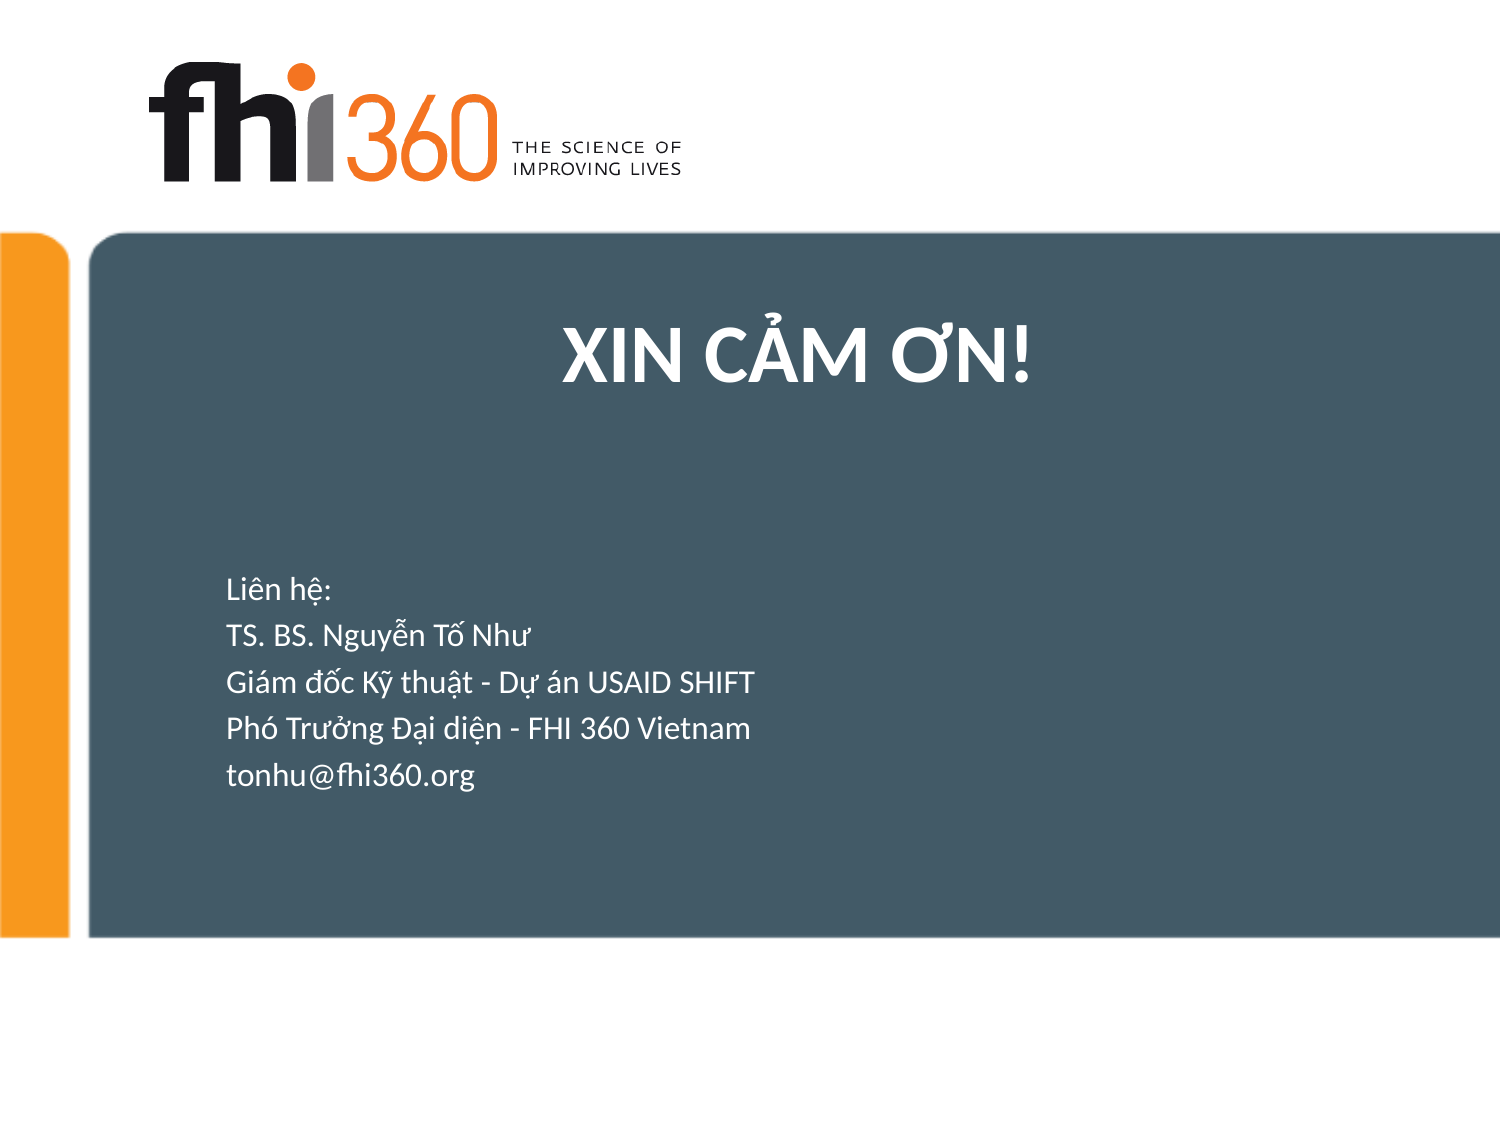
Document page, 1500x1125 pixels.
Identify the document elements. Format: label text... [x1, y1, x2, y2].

subtitle Liên hệ: TS. BS. Nguyễn Tố Như Giám đốc Kỹ thuật - Dự án USAID SHIFT Phó Trưởng Đại diện - FHI 360 Vietnam tonhu@fhi360.org [211, 559, 1388, 860]
picture [0, 62, 1500, 1125]
title XIN CẢM ƠN! [211, 228, 1388, 470]
